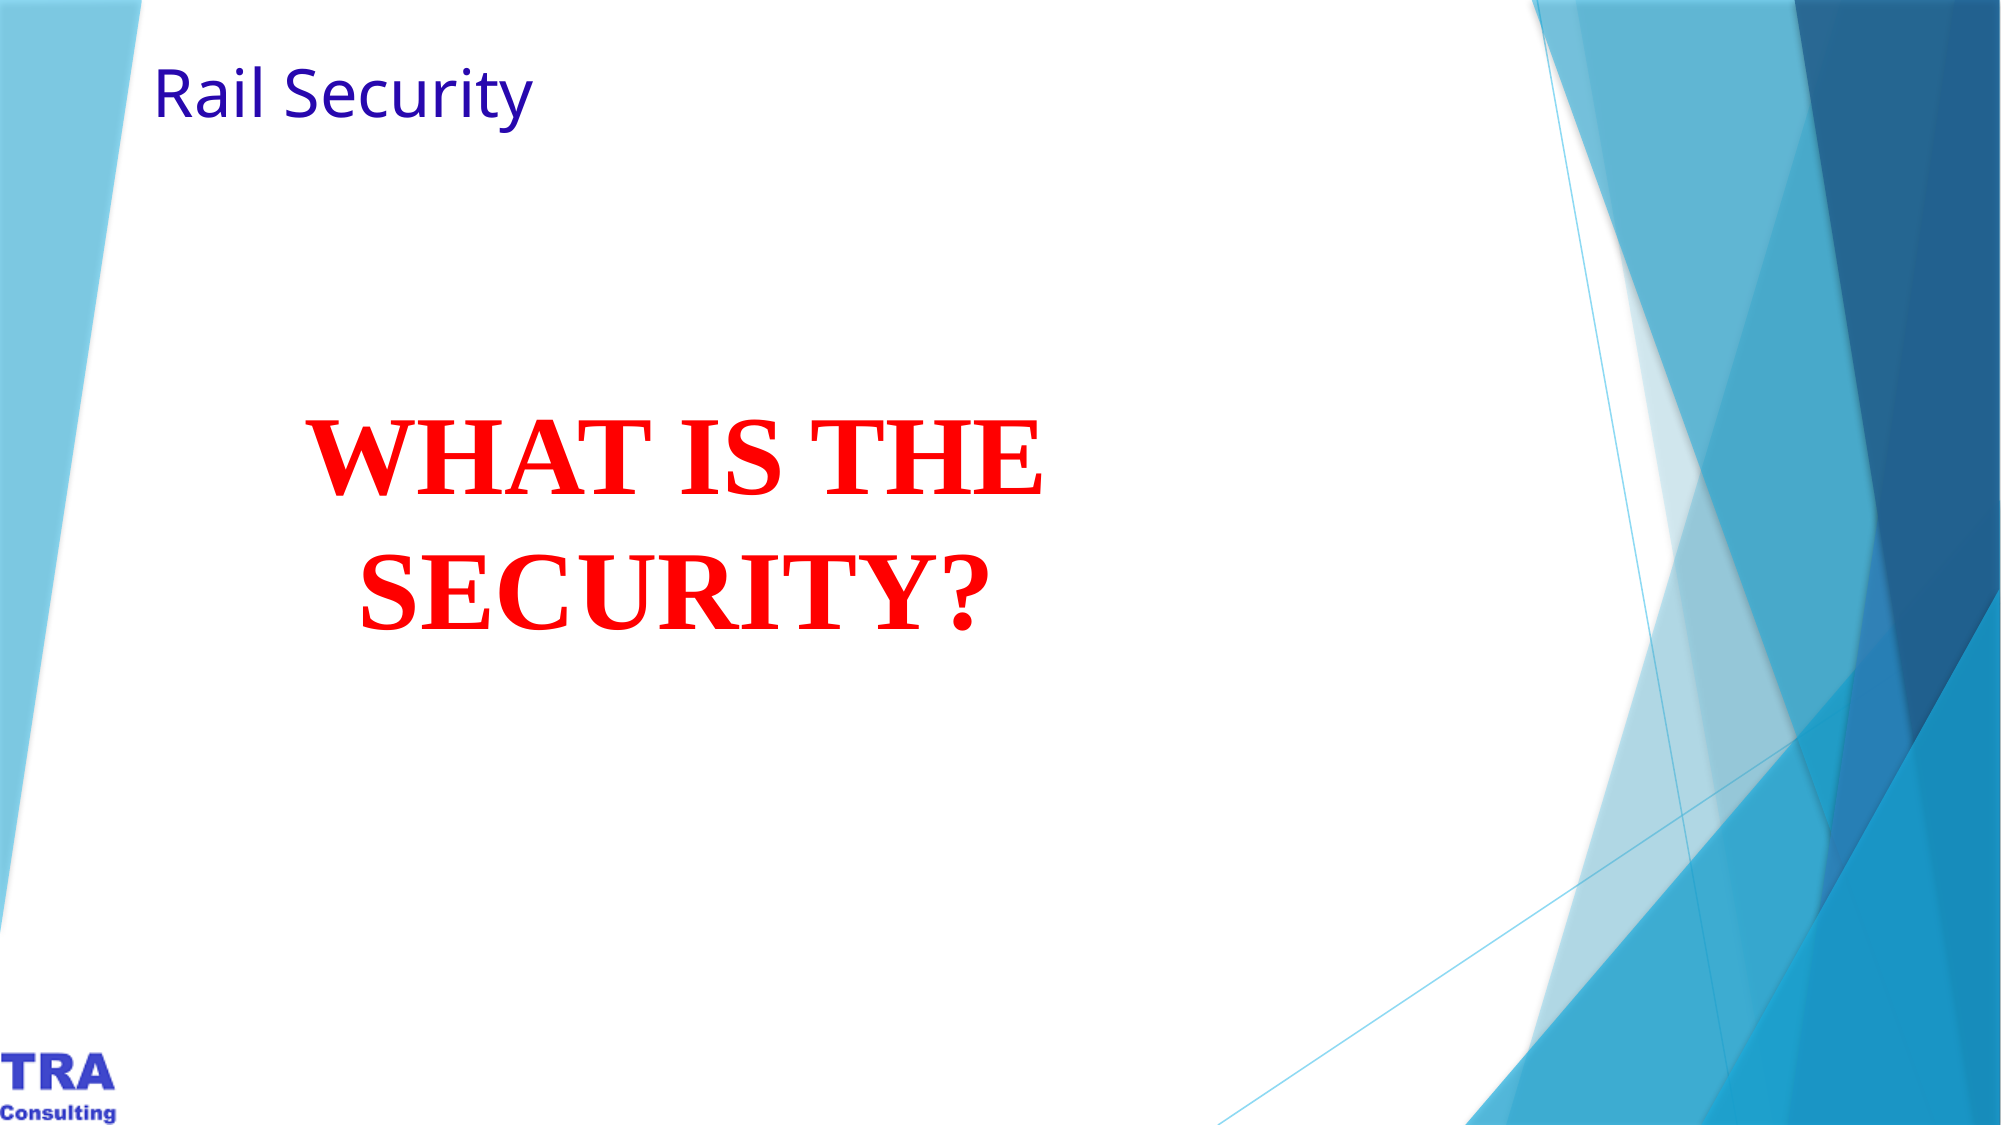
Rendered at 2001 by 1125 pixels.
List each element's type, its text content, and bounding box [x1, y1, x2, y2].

picture [0, 1050, 118, 1125]
subtitle Rail Security [137, 42, 1412, 223]
text_box WHAT IS THE SECURITY? [140, 374, 1212, 660]
